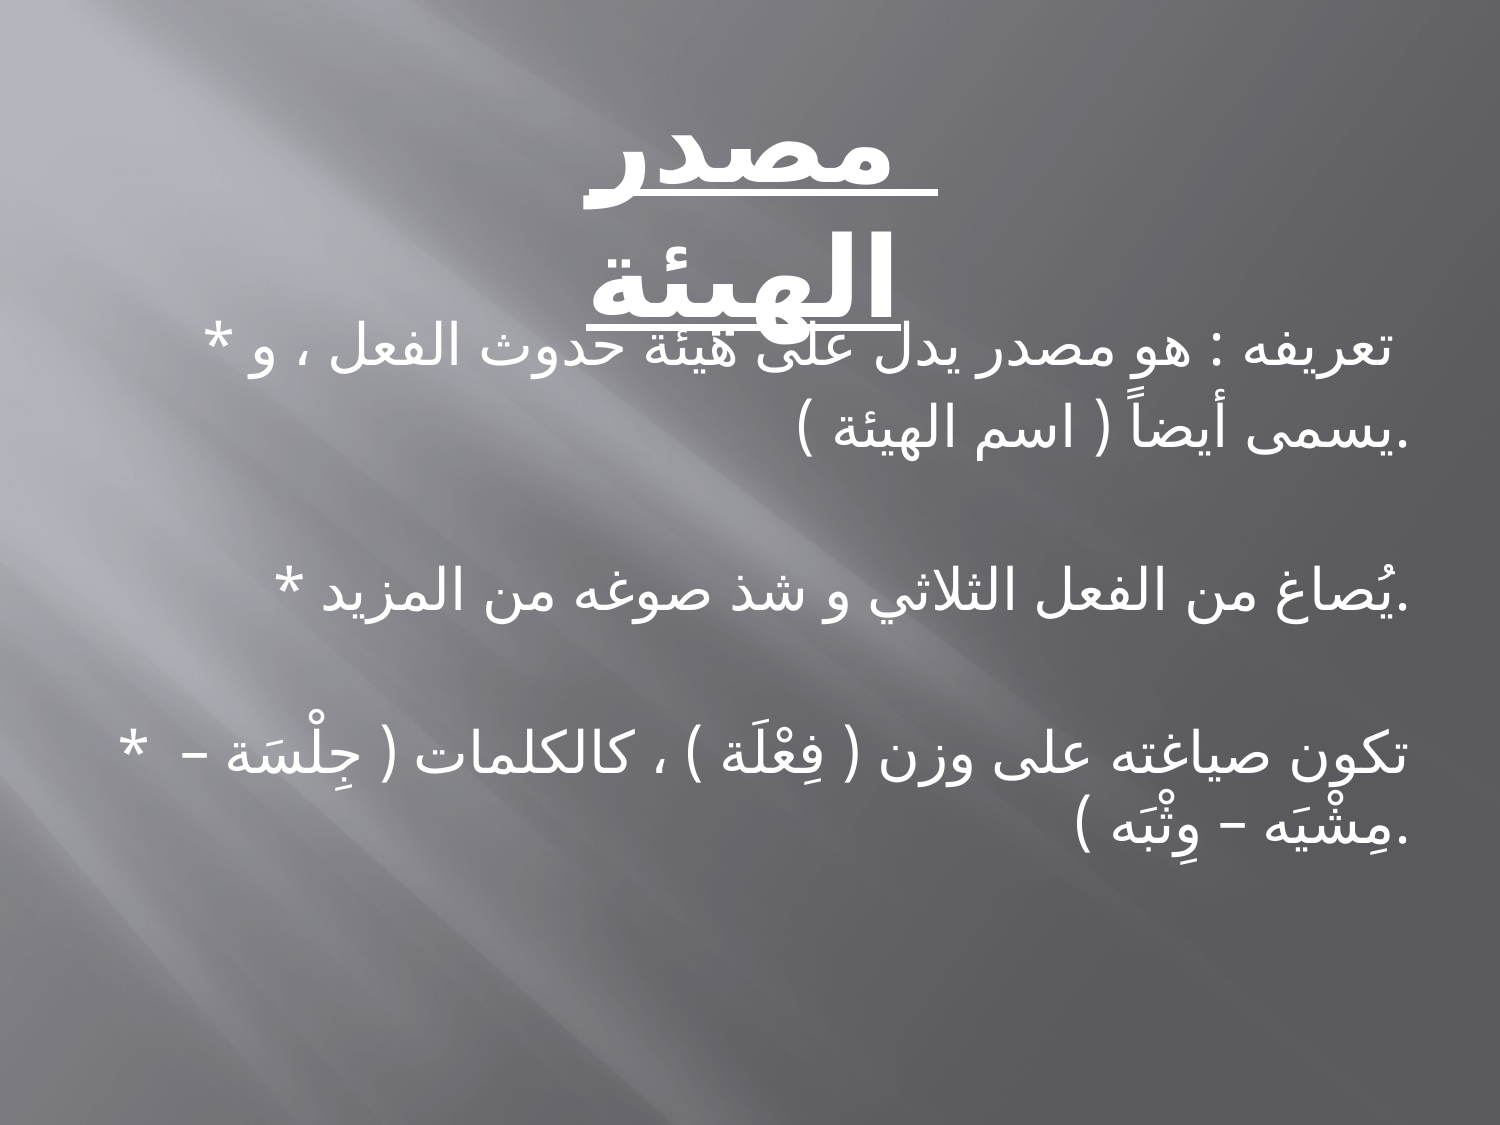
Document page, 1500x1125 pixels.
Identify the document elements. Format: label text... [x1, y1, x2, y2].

subtitle * تعريفه : هو مصدر يدل على هيئة حدوث الفعل ، و يسمى أيضاً ( اسم الهيئة ). * يُصاغ من الفعل الثلاثي و شذ صوغه من المزيد. * تكون صياغته على وزن ( فِعْلَة ) ، كالكلمات ( جِلْسَة – مِشْيَه – وِثْبَه ). [37, 299, 1425, 888]
text_box مصدر الهيئة [487, 62, 1000, 299]
